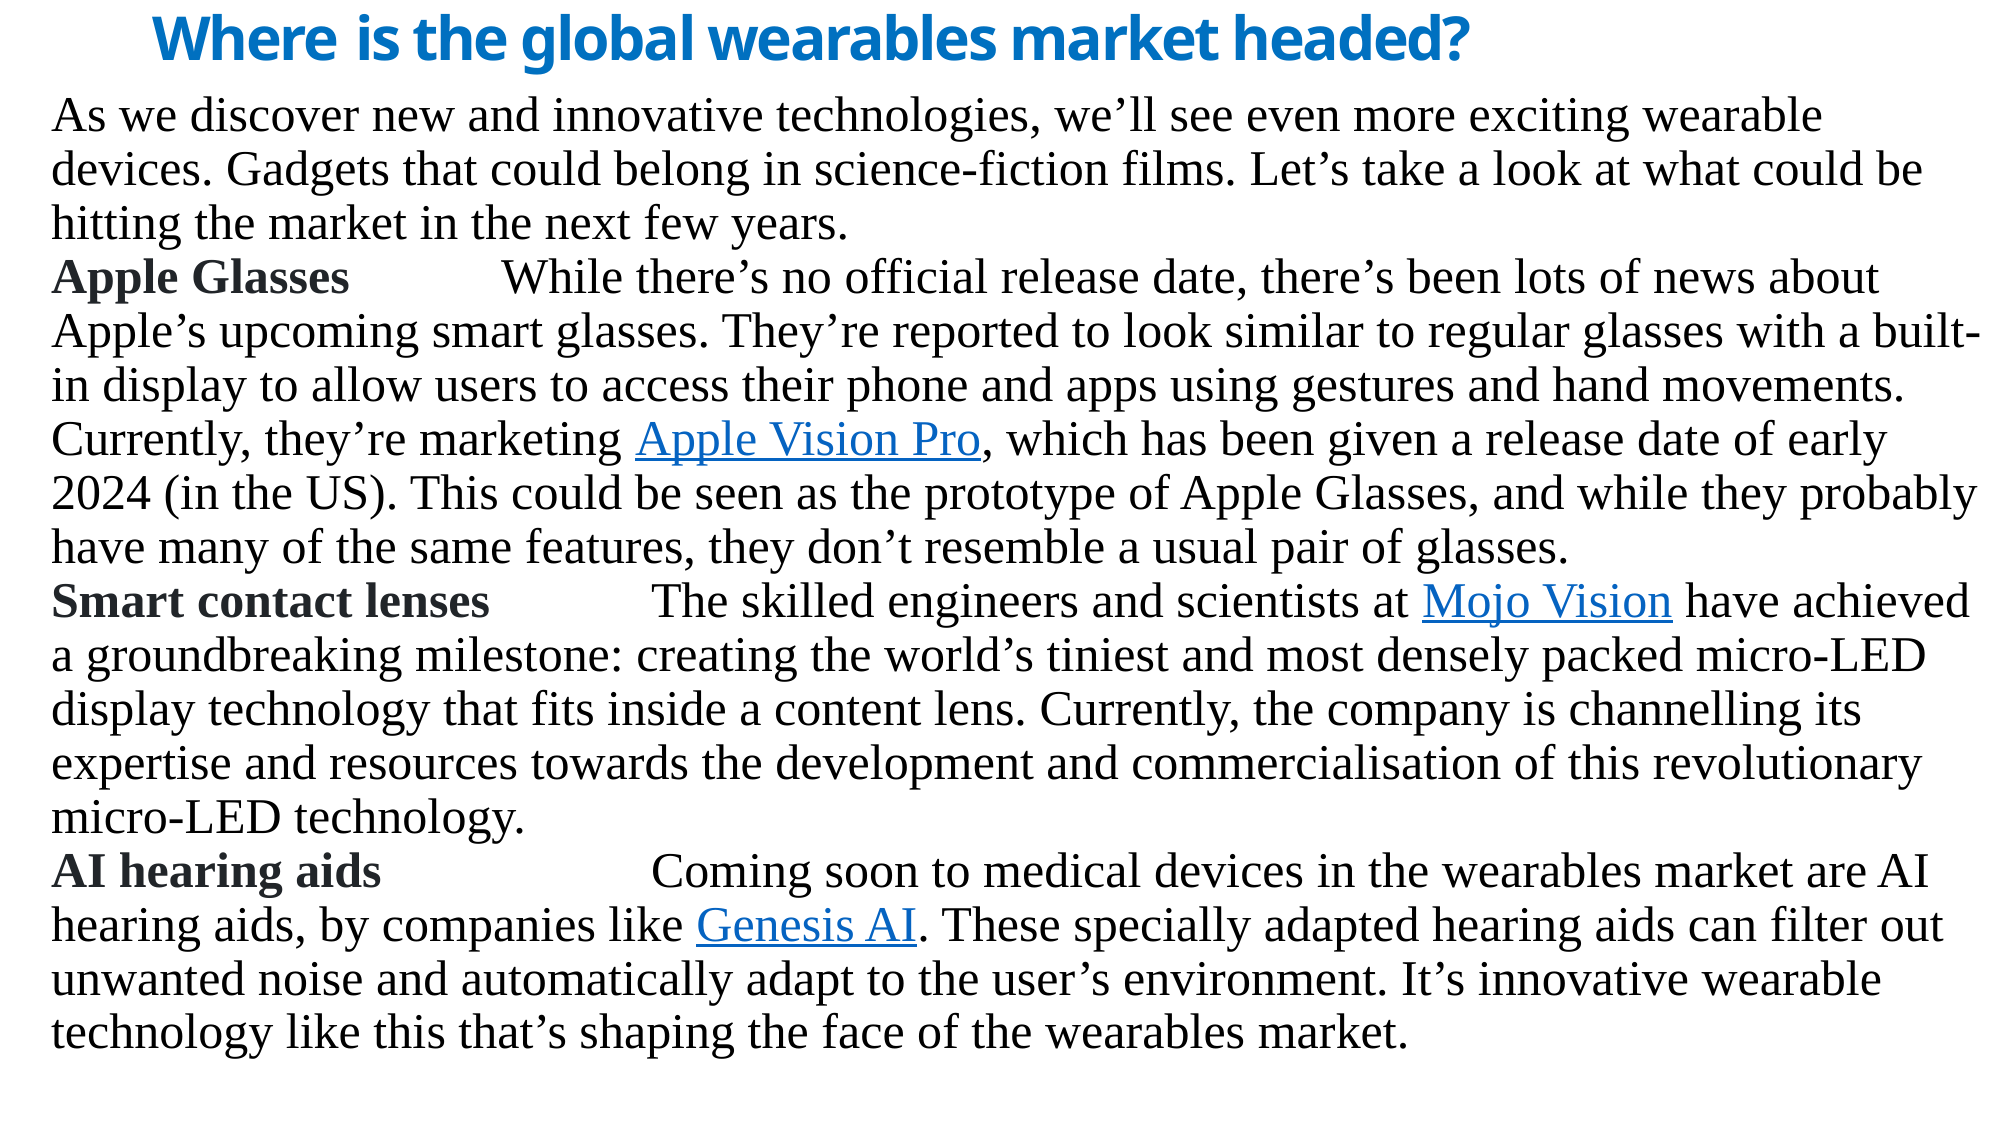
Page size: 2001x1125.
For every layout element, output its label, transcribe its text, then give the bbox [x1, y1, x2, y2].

title Where is the global wearables market headed? [137, 0, 1863, 80]
list As we discover new and innovative technologies, we’ll see even more exciting wearable devices. Gadgets that could belong in science-fiction films. Let’s take a look at what could be hitting the market in the next few years. Apple Glasses While there’s no official release date, there’s been lots of news about Apple’s upcoming smart glasses. They’re reported to look similar to regular glasses with a built-in display to allow users to access their phone and apps using gestures and hand movements. Currently, they’re marketing Apple Vision Pro, which has been given a release date of early 2024 (in the US). This could be seen as the prototype of Apple Glasses, and while they probably have many of the same features, they don’t resemble a usual pair of glasses. Smart contact lenses The skilled engineers and scientists at Mojo Vision have achieved a groundbreaking milestone: creating the world’s tiniest and most densely packed micro-LED display technology that fits inside a content lens. Currently, the company is channelling its expertise and resources towards the development and commercialisation of this revolutionary micro-LED technology. AI hearing aids Coming soon to medical devices in the wearables market are AI hearing aids, by companies like Genesis AI. These specially adapted hearing aids can filter out unwanted noise and automatically adapt to the user’s environment. It’s innovative wearable technology like this that’s shaping the face of the wearables market. [36, 80, 2000, 1097]
